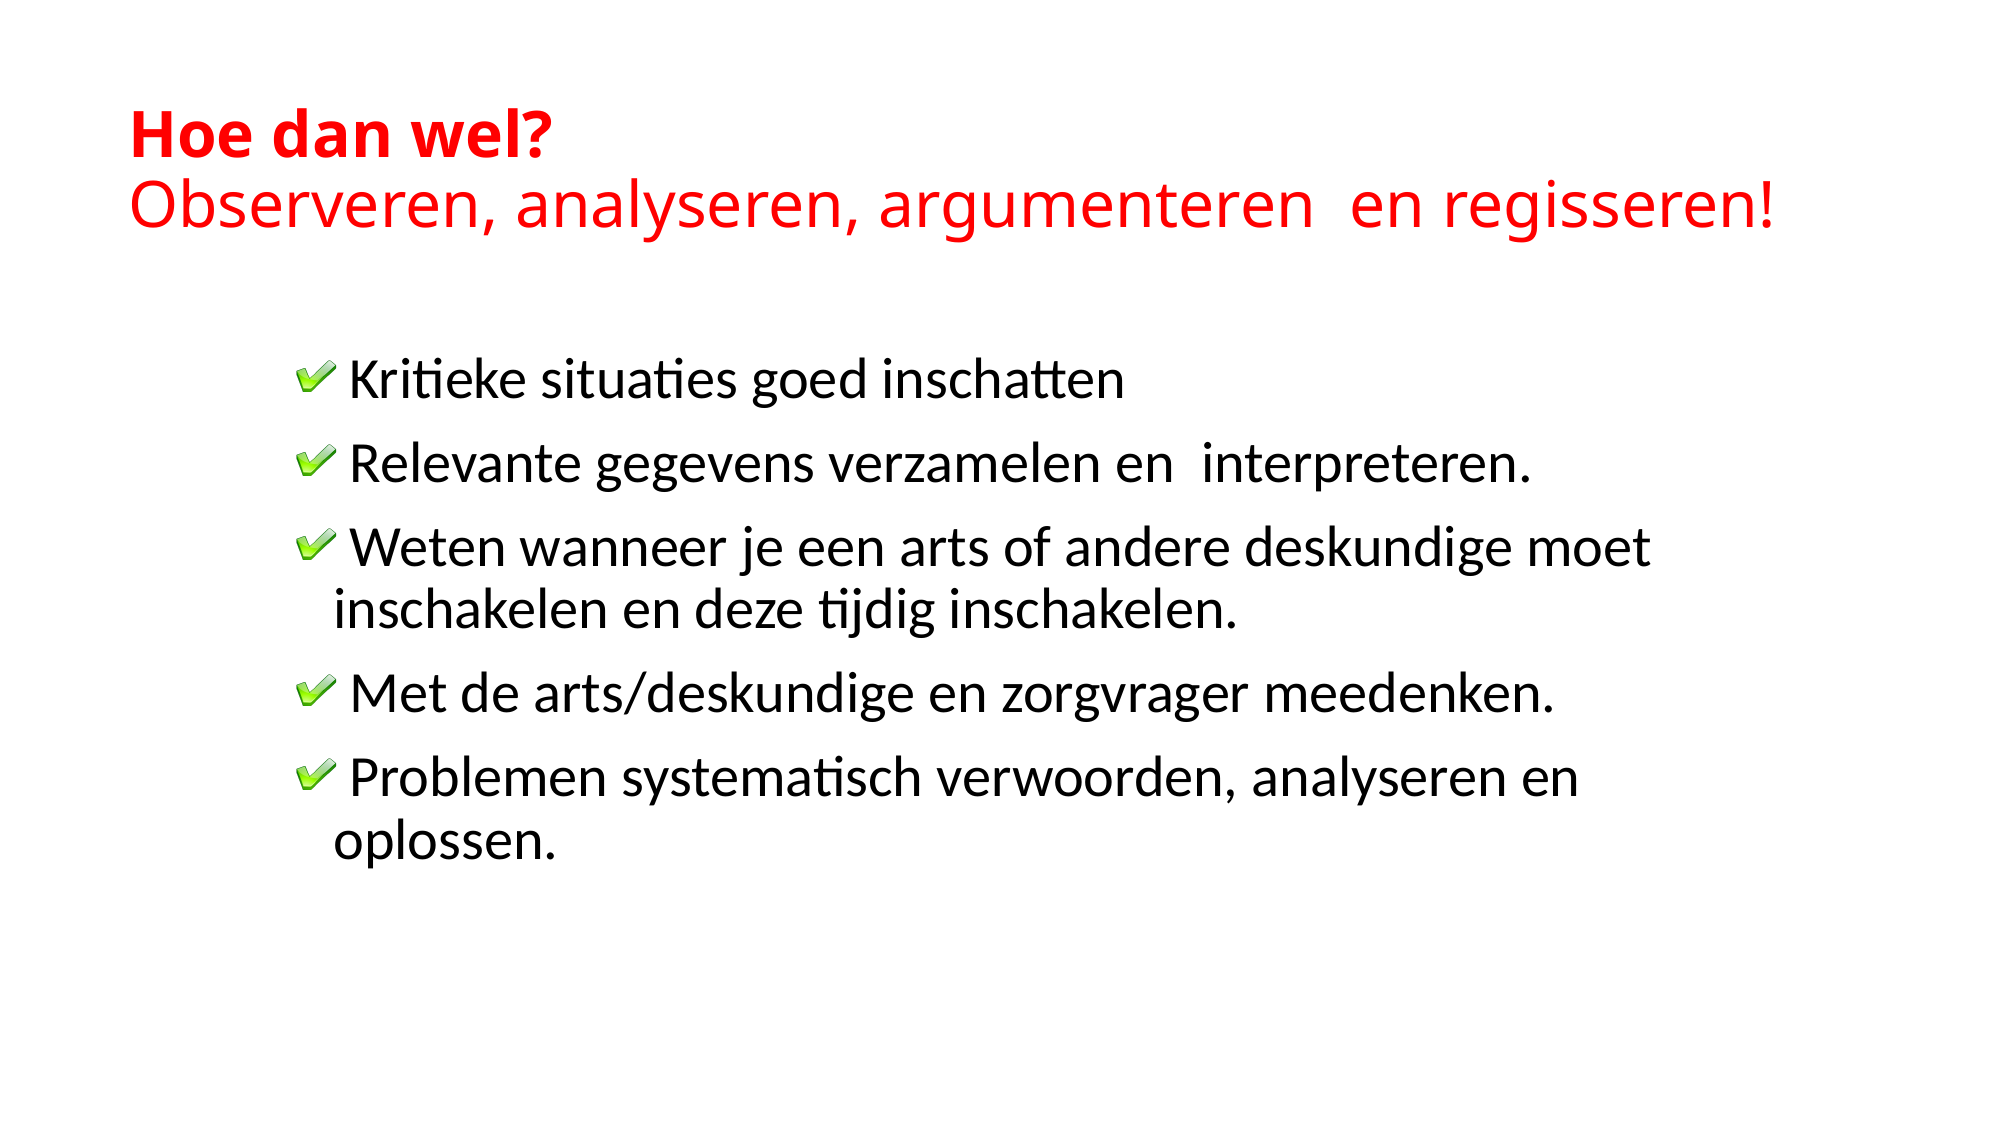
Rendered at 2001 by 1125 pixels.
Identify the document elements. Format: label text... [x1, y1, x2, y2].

picture [295, 753, 337, 795]
picture [295, 439, 337, 481]
picture [295, 523, 337, 565]
list Kritieke situaties goed inschatten Relevante gegevens verzamelen en interpreteren. Weten wanneer je een arts of andere deskundige moet inschakelen en deze tijdig inschakelen. Met de arts/deskundige en zorgvrager meedenken. Problemen systematisch verwoorden, analyseren en oplossen. [280, 340, 1670, 920]
title Hoe dan wel? Observeren, analyseren, argumenteren en regisseren! [113, 94, 1968, 326]
picture [295, 355, 337, 397]
picture [295, 669, 337, 711]
